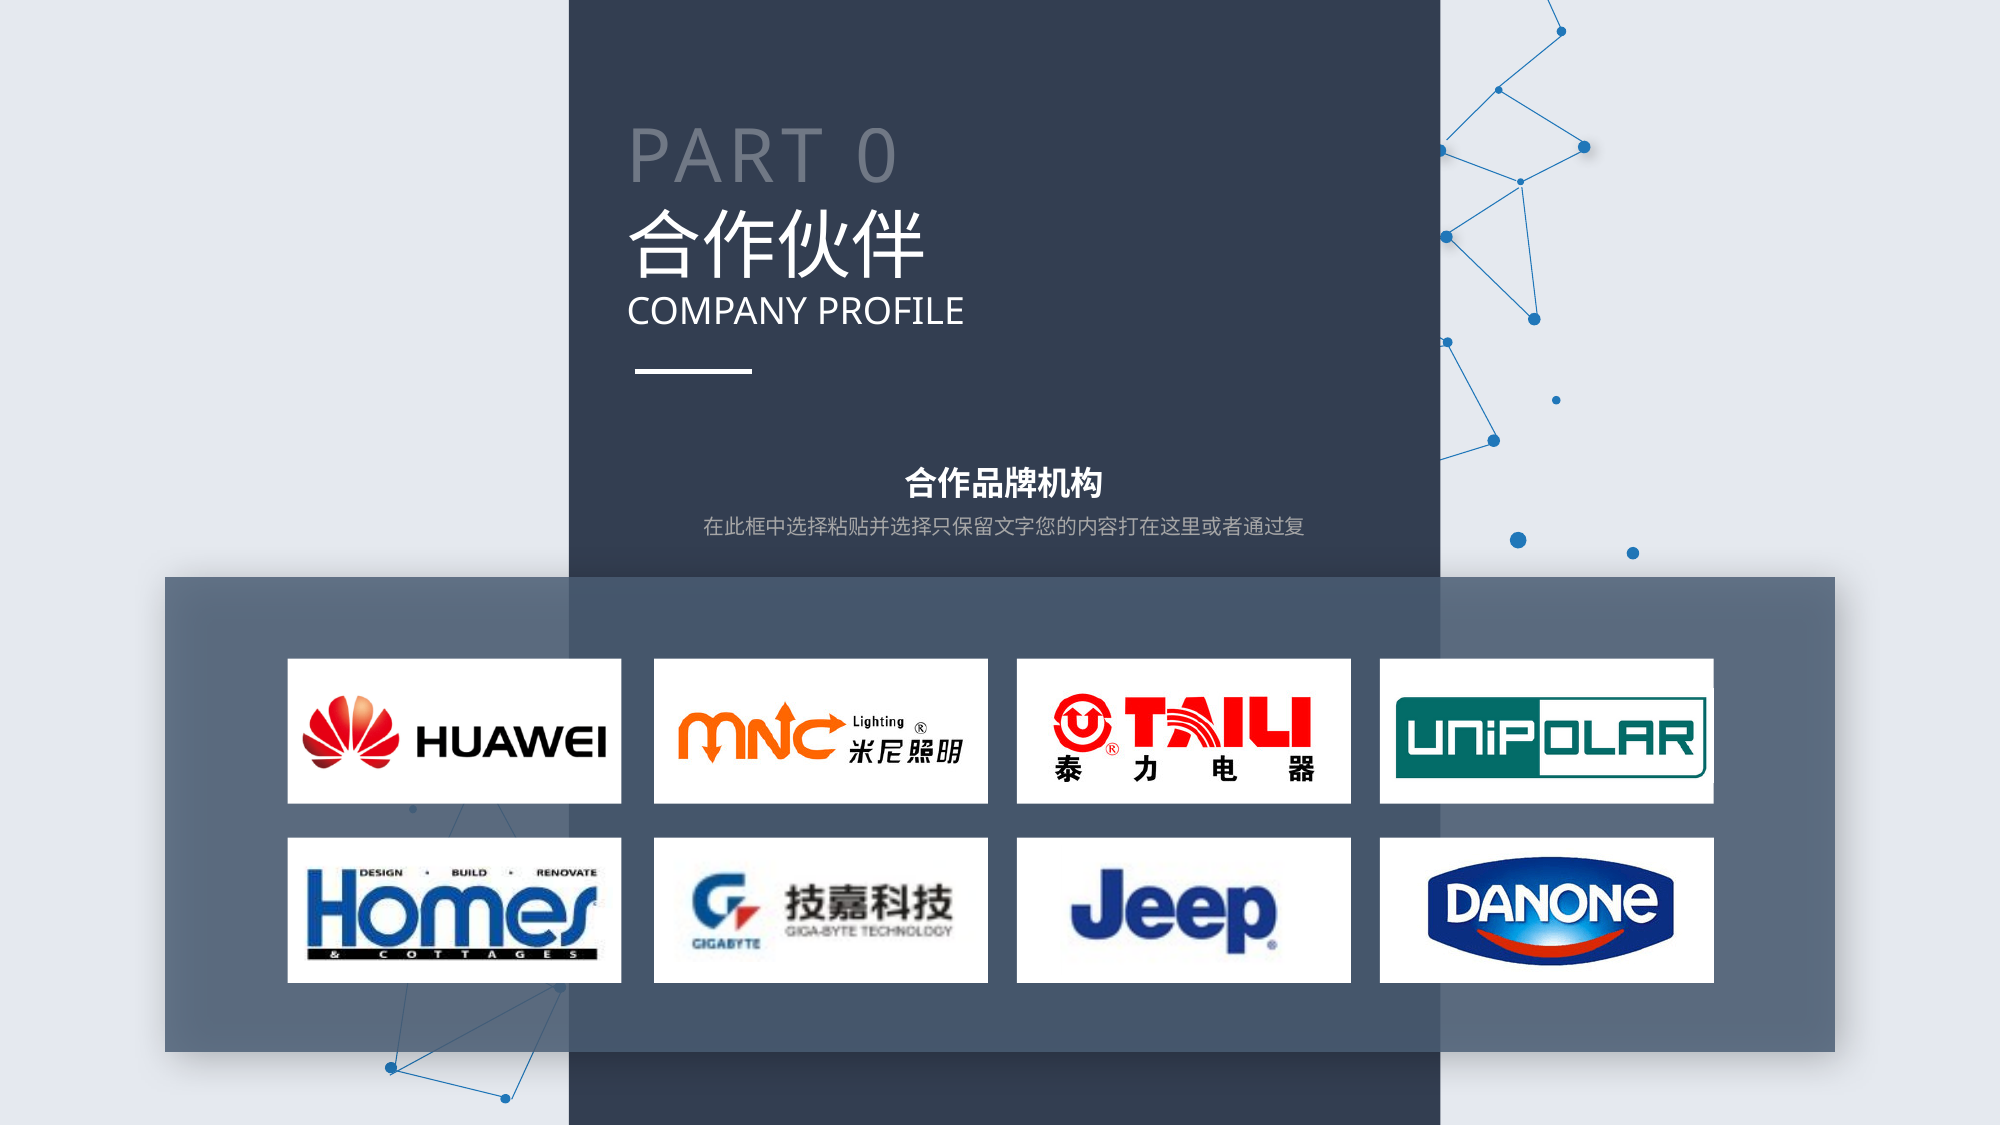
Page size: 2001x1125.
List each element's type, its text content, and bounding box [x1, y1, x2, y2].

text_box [654, 658, 988, 804]
text_box [164, 576, 1836, 1053]
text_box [1016, 658, 1351, 804]
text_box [1016, 837, 1351, 983]
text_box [611, 99, 1278, 372]
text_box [1379, 658, 1714, 804]
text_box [1379, 837, 1714, 983]
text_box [654, 837, 988, 983]
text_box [287, 658, 622, 804]
text_box 合作品牌机构 在此框中选择粘贴并选择只保留文字您的内容打在这里或者通过复 [569, 434, 1440, 554]
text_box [287, 837, 622, 983]
